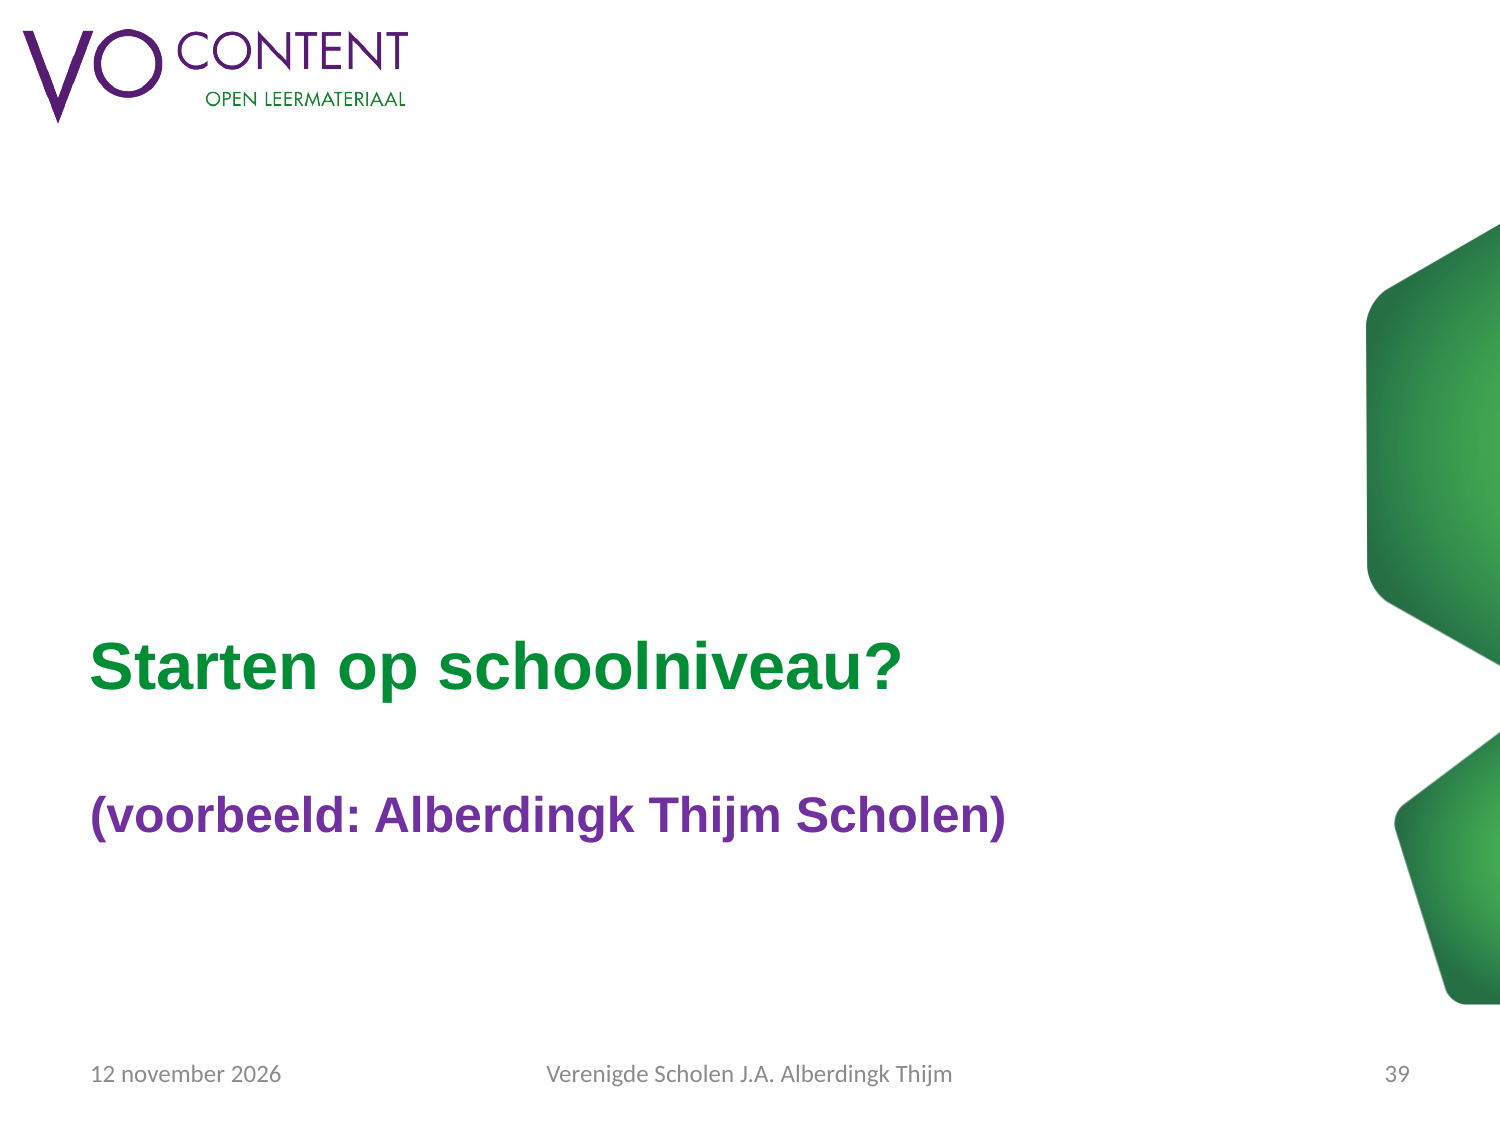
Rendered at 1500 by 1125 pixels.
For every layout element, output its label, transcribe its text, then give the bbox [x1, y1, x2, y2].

picture [22, 29, 408, 124]
picture [1366, 222, 1500, 1005]
footer Verenigde Scholen J.A. Alberdingk Thijm [512, 1042, 988, 1103]
list Starten op schoolniveau? (voorbeeld: Alberdingk Thijm Scholen) [75, 615, 1239, 947]
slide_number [75, 1042, 425, 1103]
slide_number 39 [1074, 1042, 1425, 1103]
